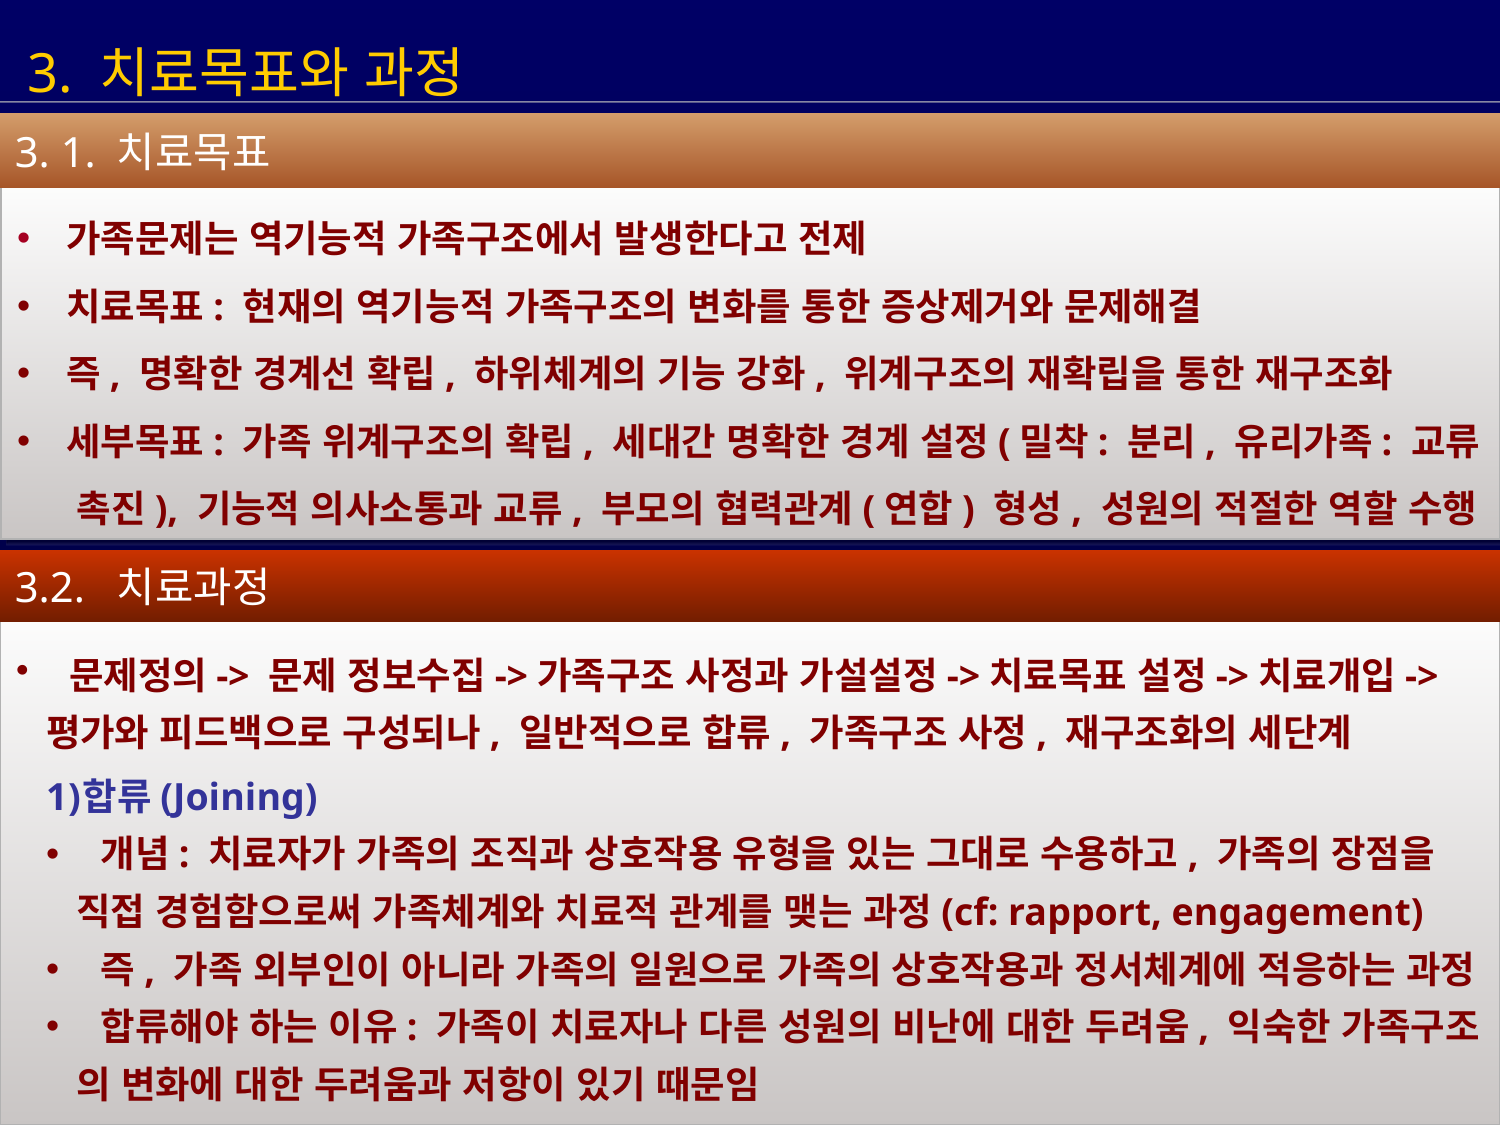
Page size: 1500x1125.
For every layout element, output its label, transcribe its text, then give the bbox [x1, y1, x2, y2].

text_box 3. 1. 치료목표 [0, 113, 1500, 188]
text_box 3.2. 치료과정 [0, 550, 1500, 622]
text_box 가족문제는 역기능적 가족구조에서 발생한다고 전제 치료목표: 현재의 역기능적 가족구조의 변화를 통한 증상제거와 문제해결 즉, 명확한 경계선 확립, 하위체계의 기능 강화, 위계구조의 재확립을 통한 재구조화 세부목표: 가족 위계구조의 확립, 세대간 명확한 경계 설정(밀착: 분리, 유리가족: 교류 촉진), 기능적 의사소통과 교류, 부모의 협력관계(연합) 형성, 성원의 적절한 역할 수행 [0, 188, 1500, 539]
text_box 3. 치료목표와 과정 [12, 30, 481, 111]
text_box 문제정의-> 문제 정보수집->가족구조 사정과 가설설정->치료목표 설정->치료개입-> 평가와 피드백으로 구성되나, 일반적으로 합류, 가족구조 사정, 재구조화의 세단계 합류(Joining) 개념: 치료자가 가족의 조직과 상호작용 유형을 있는 그대로 수용하고, 가족의 장점을 직접 경험함으로써 가족체계와 치료적 관계를 맺는 과정(cf: rapport, engagement) 즉, 가족 외부인이 아니라 가족의 일원으로 가족의 상호작용과 정서체계에 적응하는 과정 합류해야 하는 이유: 가족이 치료자나 다른 성원의 비난에 대한 두려움, 익숙한 가족구조 의 변화에 대한 두려움과 저항이 있기 때문임 [0, 622, 1500, 1125]
